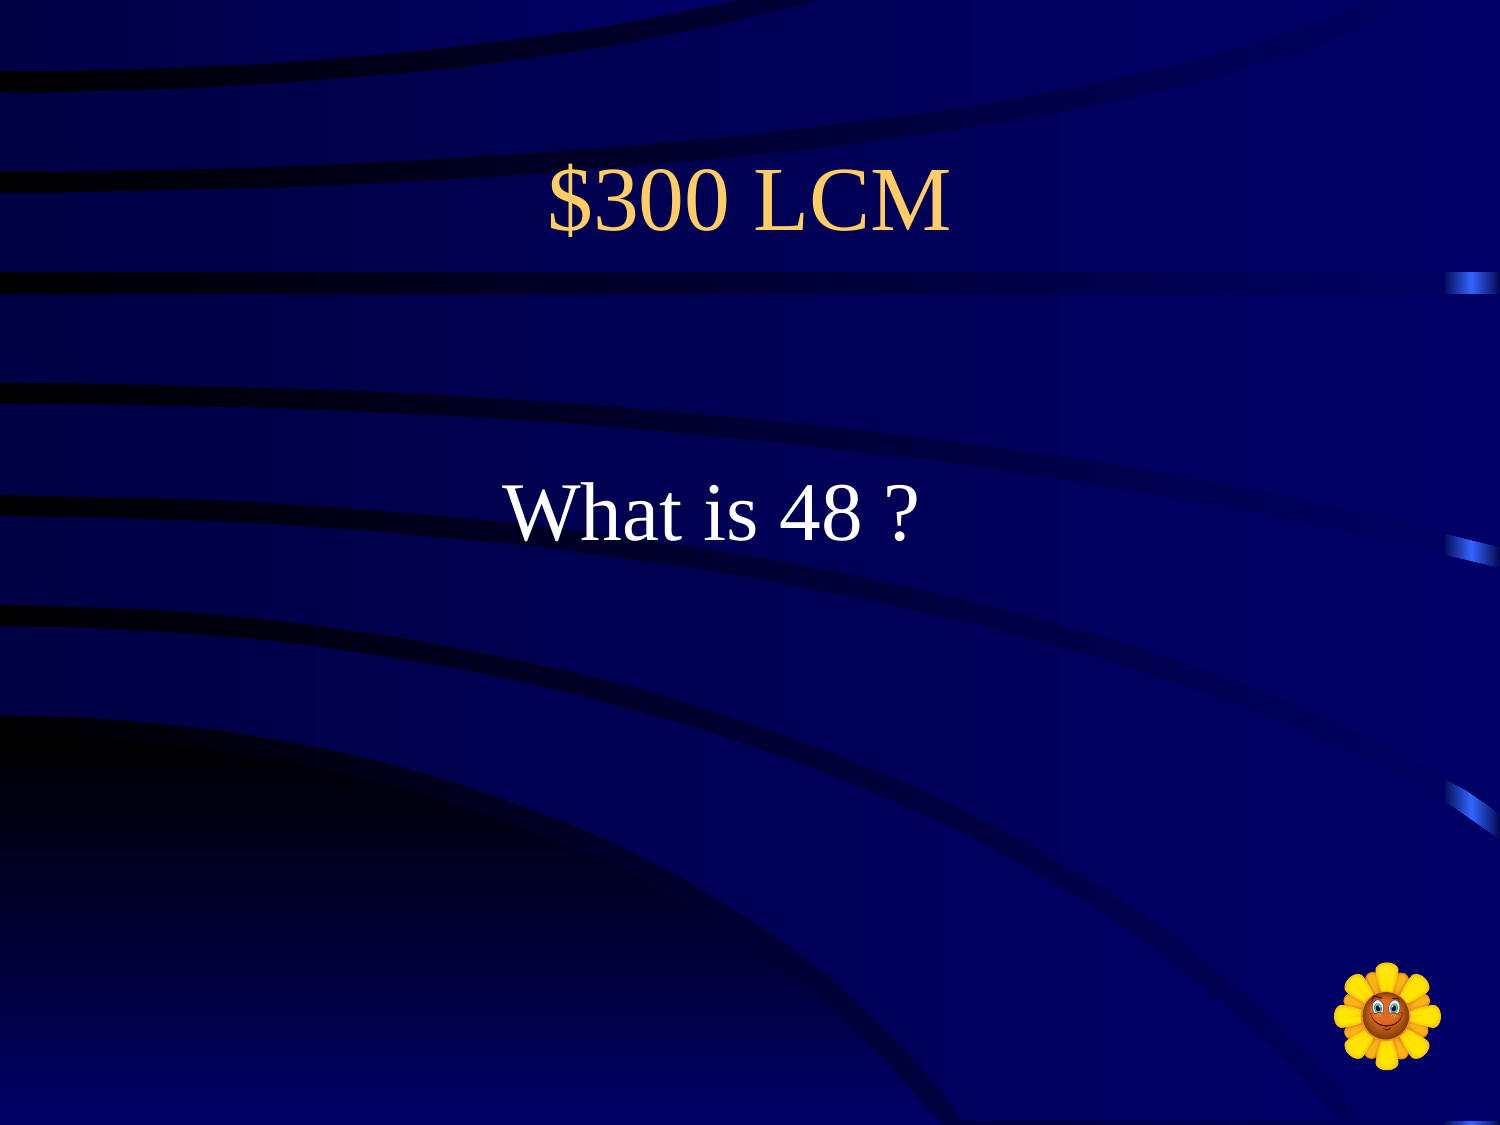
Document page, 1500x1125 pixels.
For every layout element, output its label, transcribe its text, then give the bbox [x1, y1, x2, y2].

picture [1333, 962, 1442, 1071]
text_box What is 48 ? [487, 450, 937, 565]
title $300 LCM [112, 99, 1388, 288]
